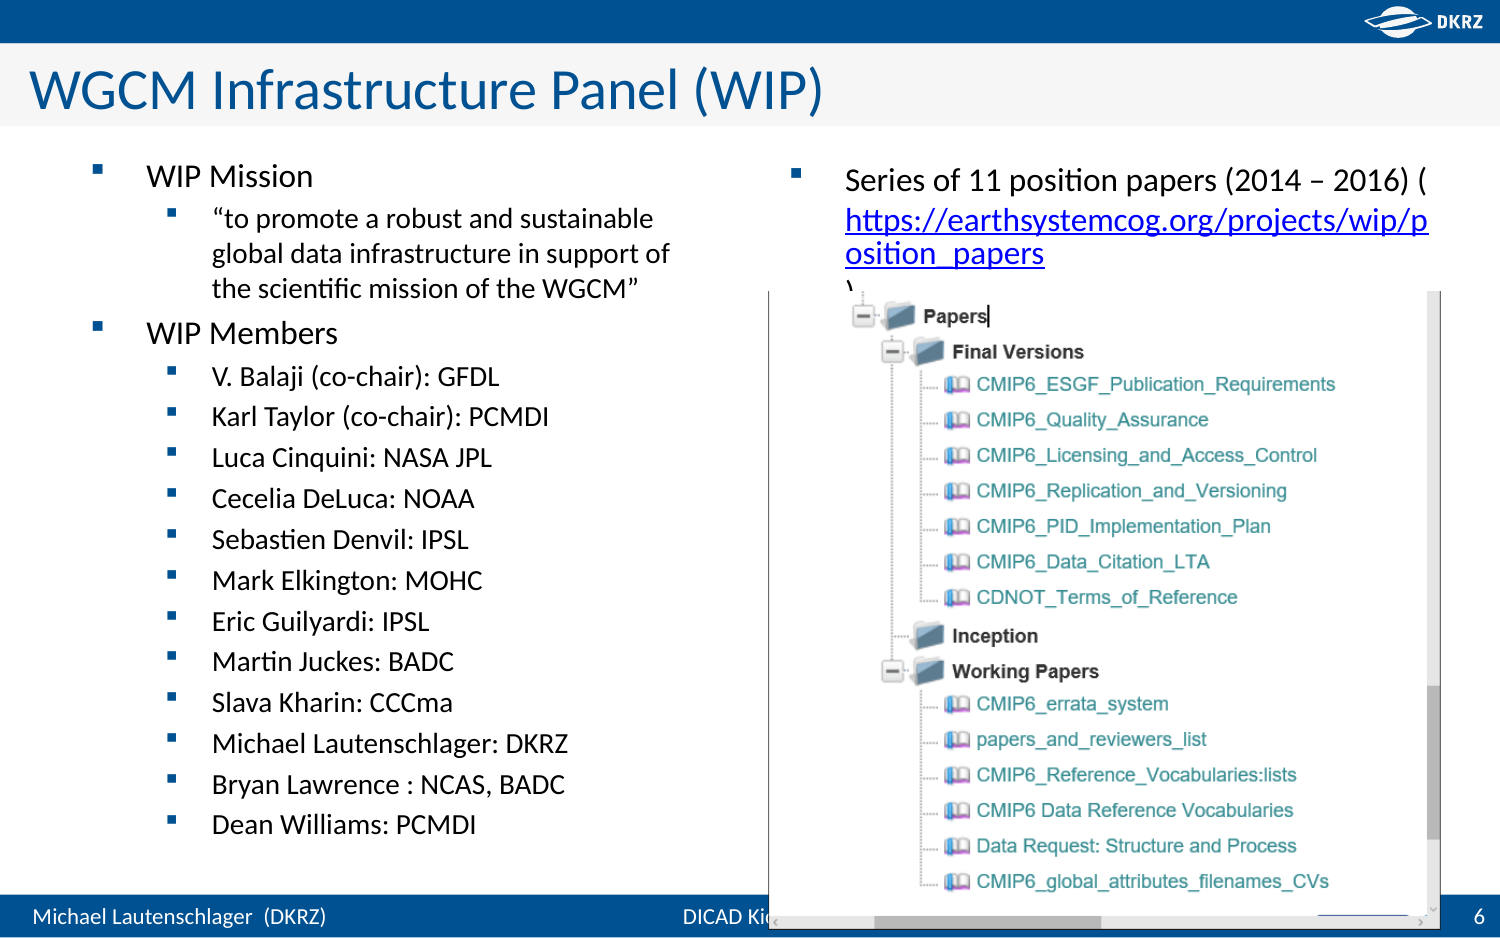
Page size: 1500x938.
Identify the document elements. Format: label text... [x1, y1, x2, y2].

title WGCM Infrastructure Panel (WIP) [0, 43, 1500, 127]
picture [767, 291, 1441, 930]
list WIP Mission “to promote a robust and sustainable global data infrastructure in support of the scientific mission of the WGCM” WIP Members V. Balaji (co-chair): GFDL Karl Taylor (co-chair): PCMDI Luca Cinquini: NASA JPL Cecelia DeLuca: NOAA Sebastien Denvil: IPSL Mark Elkington: MOHC Eric Guilyardi: IPSL Martin Juckes: BADC Slava Kharin: CCCma Michael Lautenschlager: DKRZ Bryan Lawrence : NCAS, BADC Dean Williams: PCMDI [75, 147, 715, 847]
list Series of 11 position papers (2014 – 2016) (https://earthsystemcog.org/projects/wip/position_papers) [773, 147, 1447, 288]
slide_number 6 [1433, 893, 1500, 938]
footer DICAD Kick-off [324, 893, 773, 938]
